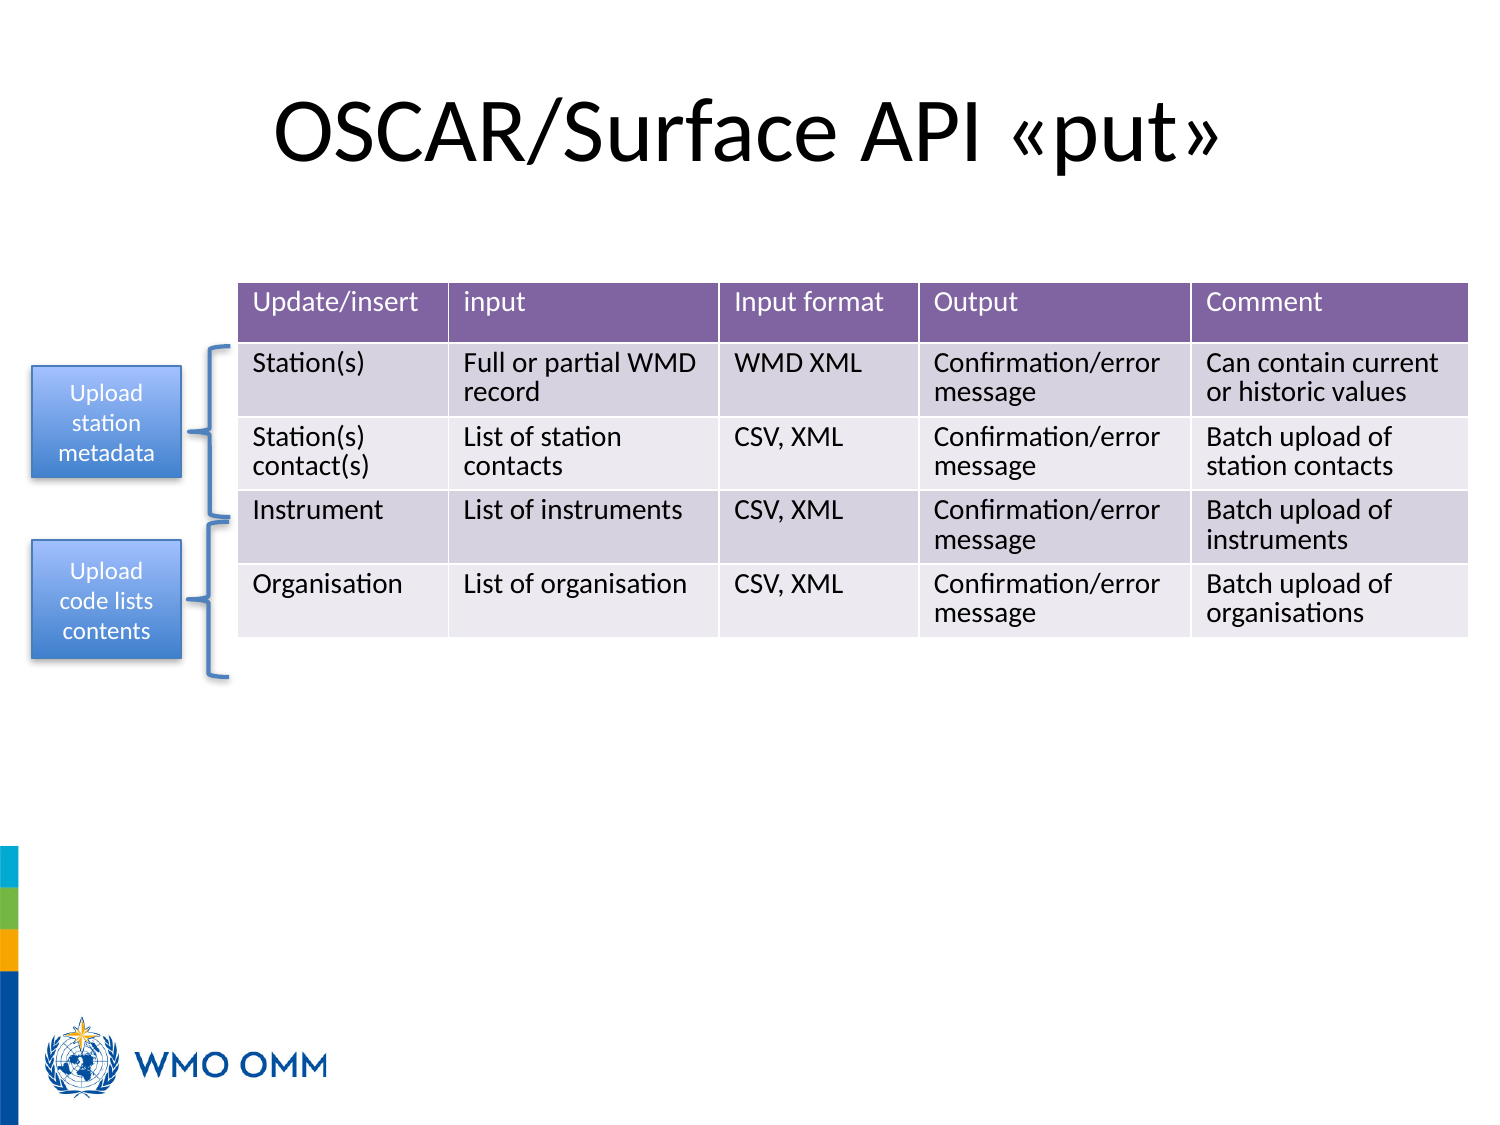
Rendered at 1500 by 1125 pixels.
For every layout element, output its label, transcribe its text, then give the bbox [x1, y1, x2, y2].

table_cell Confirmation/error message [920, 418, 1190, 489]
table_cell WMD XML [720, 344, 918, 416]
text_box [185, 519, 230, 680]
table_cell Organisation [238, 565, 448, 637]
table_header input [449, 283, 718, 342]
picture [0, 845, 327, 1125]
table_cell Confirmation/error message [920, 565, 1190, 637]
table_cell Batch upload of station contacts [1192, 418, 1468, 489]
table_cell Full or partial WMD record [449, 344, 718, 416]
table_cell Can contain current or historic values [1192, 344, 1468, 416]
table_header Input format [720, 283, 918, 342]
table_header Output [920, 283, 1190, 342]
table_cell List of station contacts [449, 418, 718, 489]
table_cell List of instruments [449, 491, 718, 563]
text_box Upload code lists contents [31, 539, 182, 659]
table_cell Confirmation/error message [920, 491, 1190, 563]
table_cell Confirmation/error message [920, 344, 1190, 416]
table_cell Station(s) contact(s) [238, 418, 448, 489]
table_cell Batch upload of organisations [1192, 565, 1468, 637]
title OSCAR/Surface API «put» [75, 45, 1425, 233]
table_cell CSV, XML [720, 565, 918, 637]
table_cell Station(s) [238, 344, 448, 416]
text_box [186, 344, 231, 520]
table_cell Instrument [238, 491, 448, 563]
table_cell Batch upload of instruments [1192, 491, 1468, 563]
table_cell CSV, XML [720, 418, 918, 489]
table_header Update/insert [238, 283, 448, 342]
table_header Comment [1192, 283, 1468, 342]
text_box Upload station metadata [31, 365, 182, 478]
table_cell CSV, XML [720, 491, 918, 563]
table_cell List of organisation [449, 565, 718, 637]
